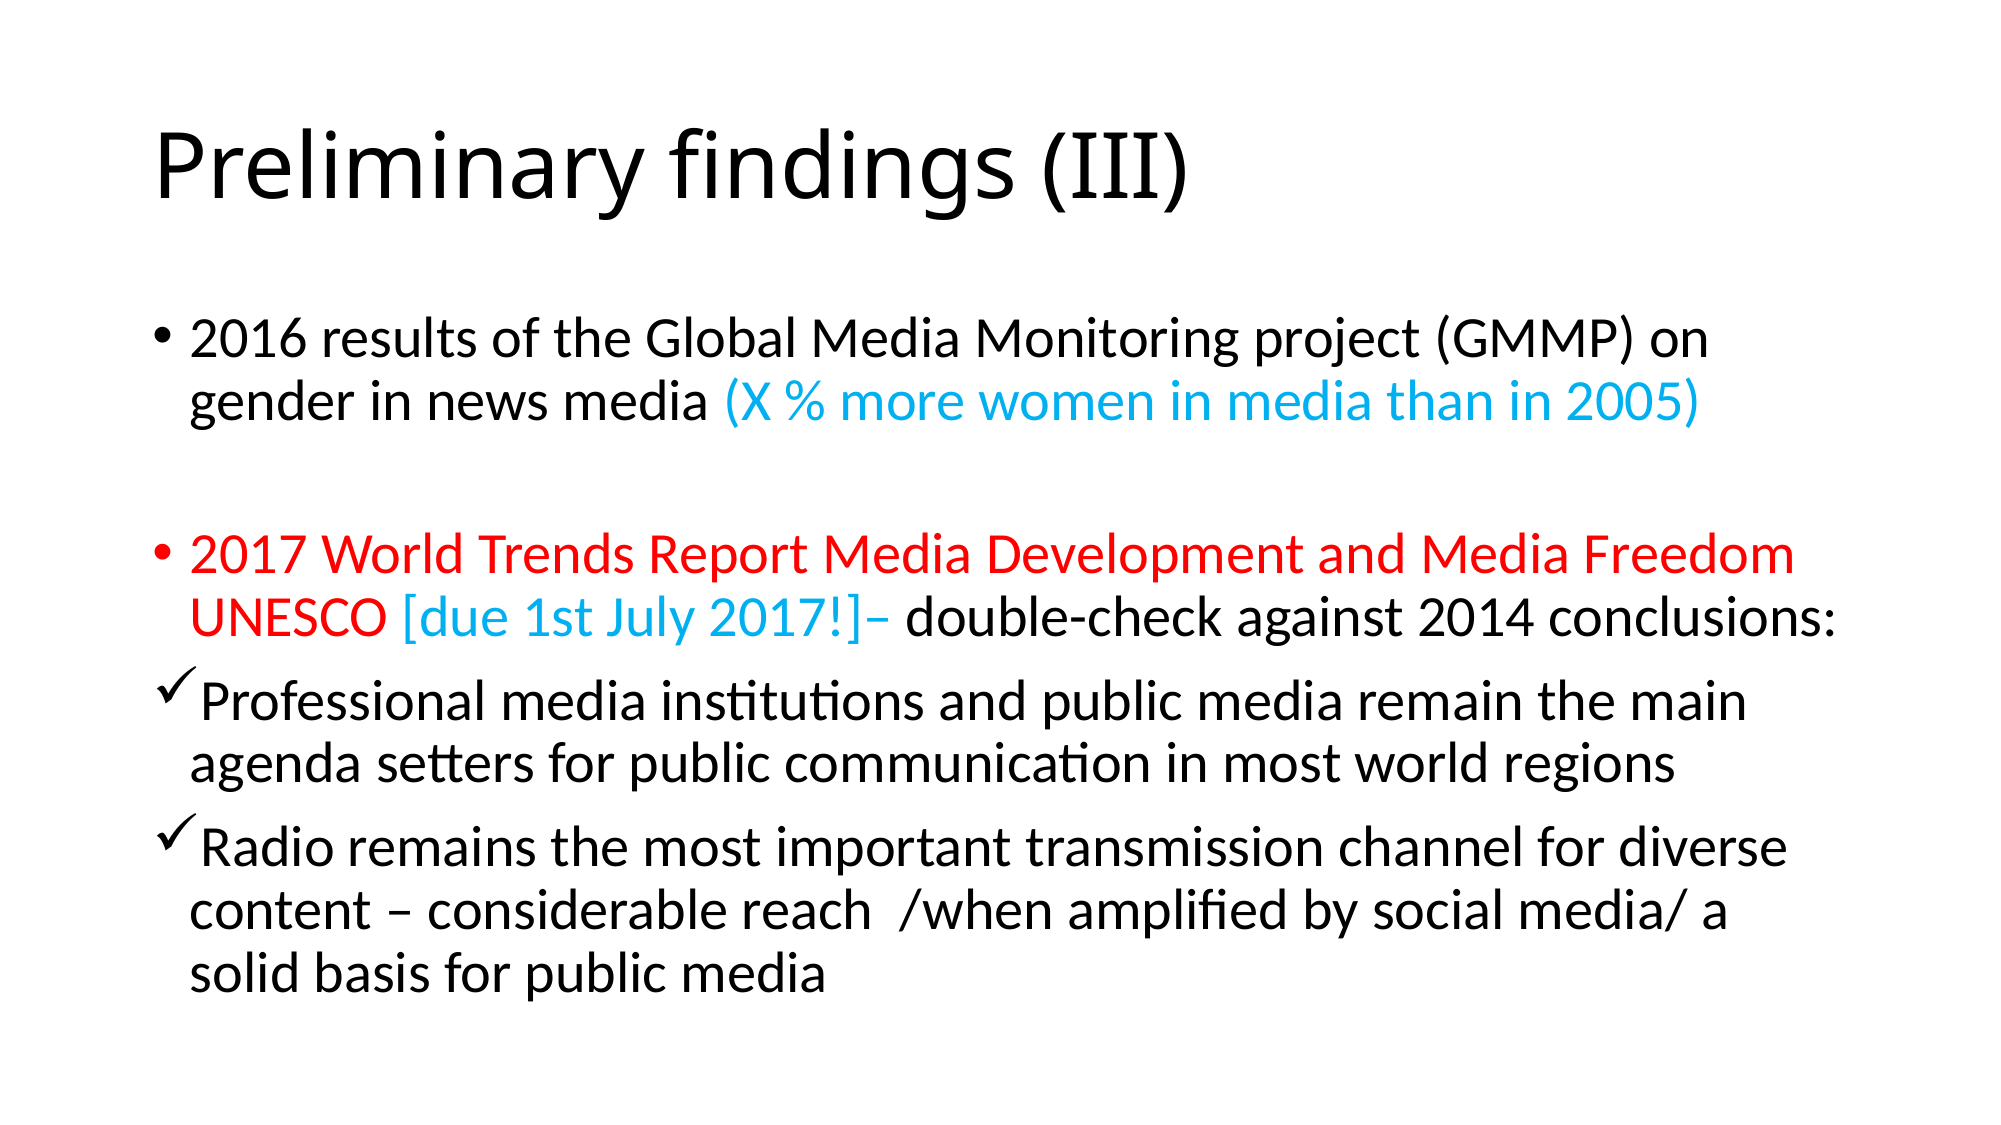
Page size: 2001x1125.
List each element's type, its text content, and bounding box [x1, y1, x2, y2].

title Preliminary findings (III) [137, 59, 1863, 278]
list 2016 results of the Global Media Monitoring project (GMMP) on gender in news media (X % more women in media than in 2005) 2017 World Trends Report Media Development and Media Freedom UNESCO [due 1st July 2017!]– double-check against 2014 conclusions: Professional media institutions and public media remain the main agenda setters for public communication in most world regions Radio remains the most important transmission channel for diverse content – considerable reach /when amplified by social media/ a solid basis for public media [137, 299, 1863, 1014]
